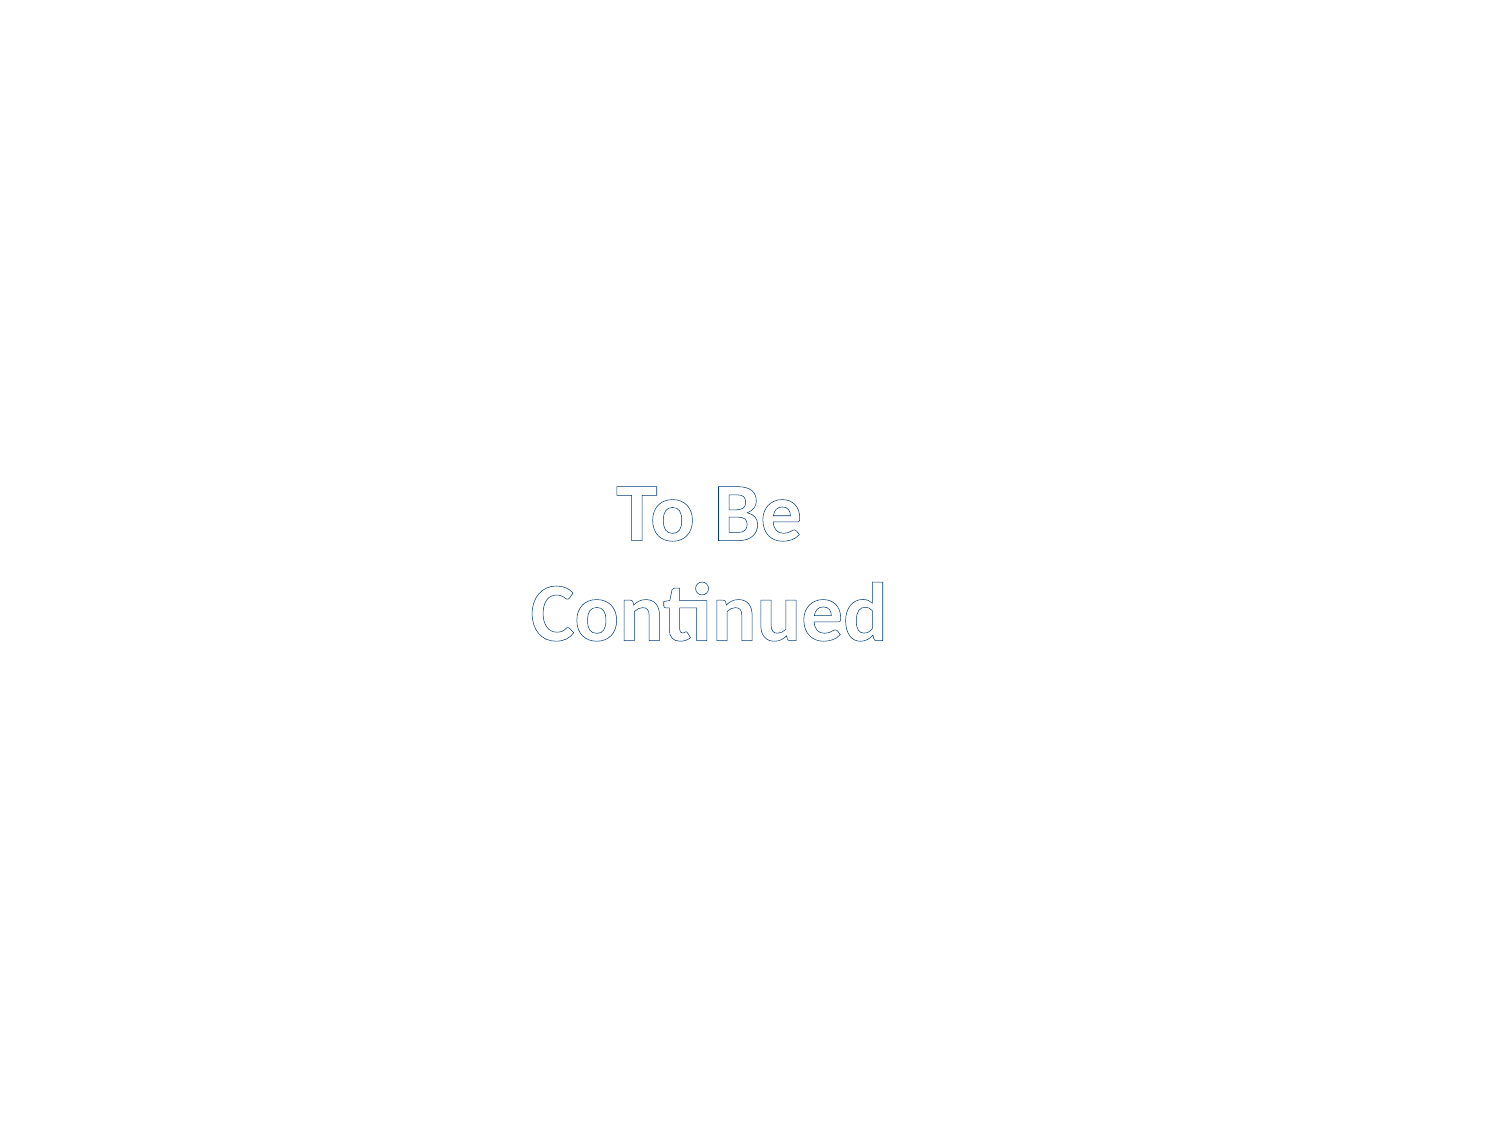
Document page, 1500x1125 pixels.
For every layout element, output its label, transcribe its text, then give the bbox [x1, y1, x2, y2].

text_box To Be Continued [437, 449, 982, 665]
